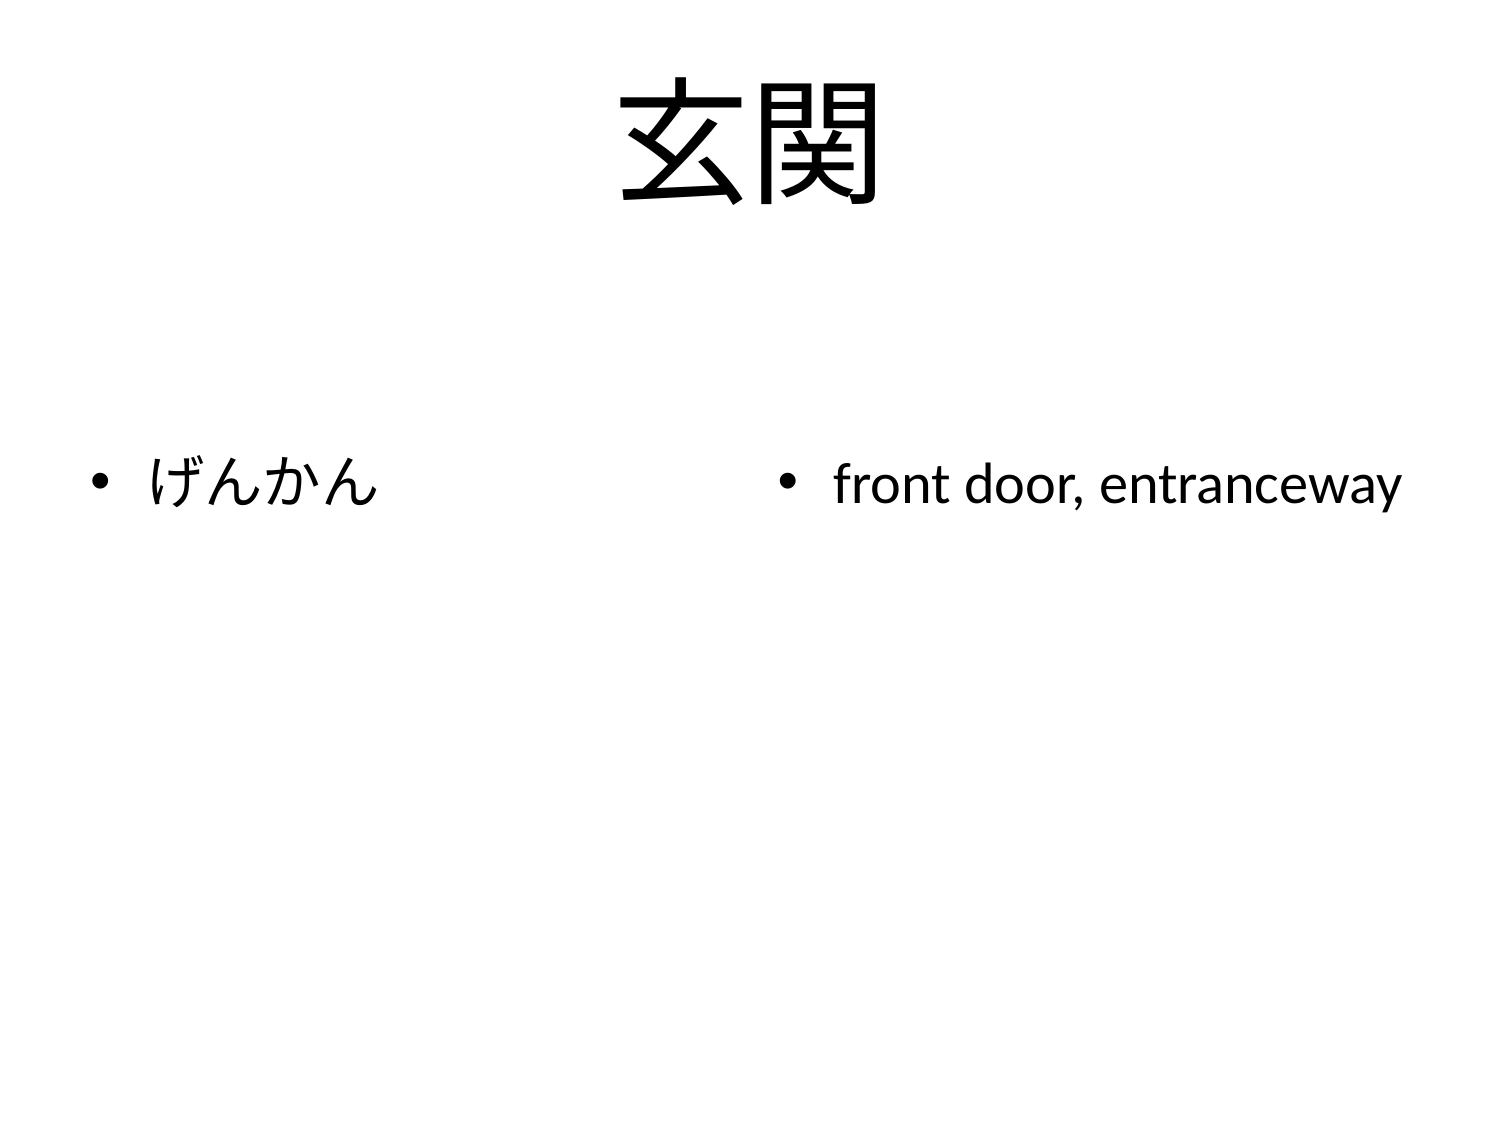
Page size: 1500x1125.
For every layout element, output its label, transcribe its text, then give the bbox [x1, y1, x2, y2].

list front door, entranceway [762, 437, 1426, 1006]
list げんかん [74, 437, 738, 1006]
title 玄関 [74, 44, 1426, 233]
